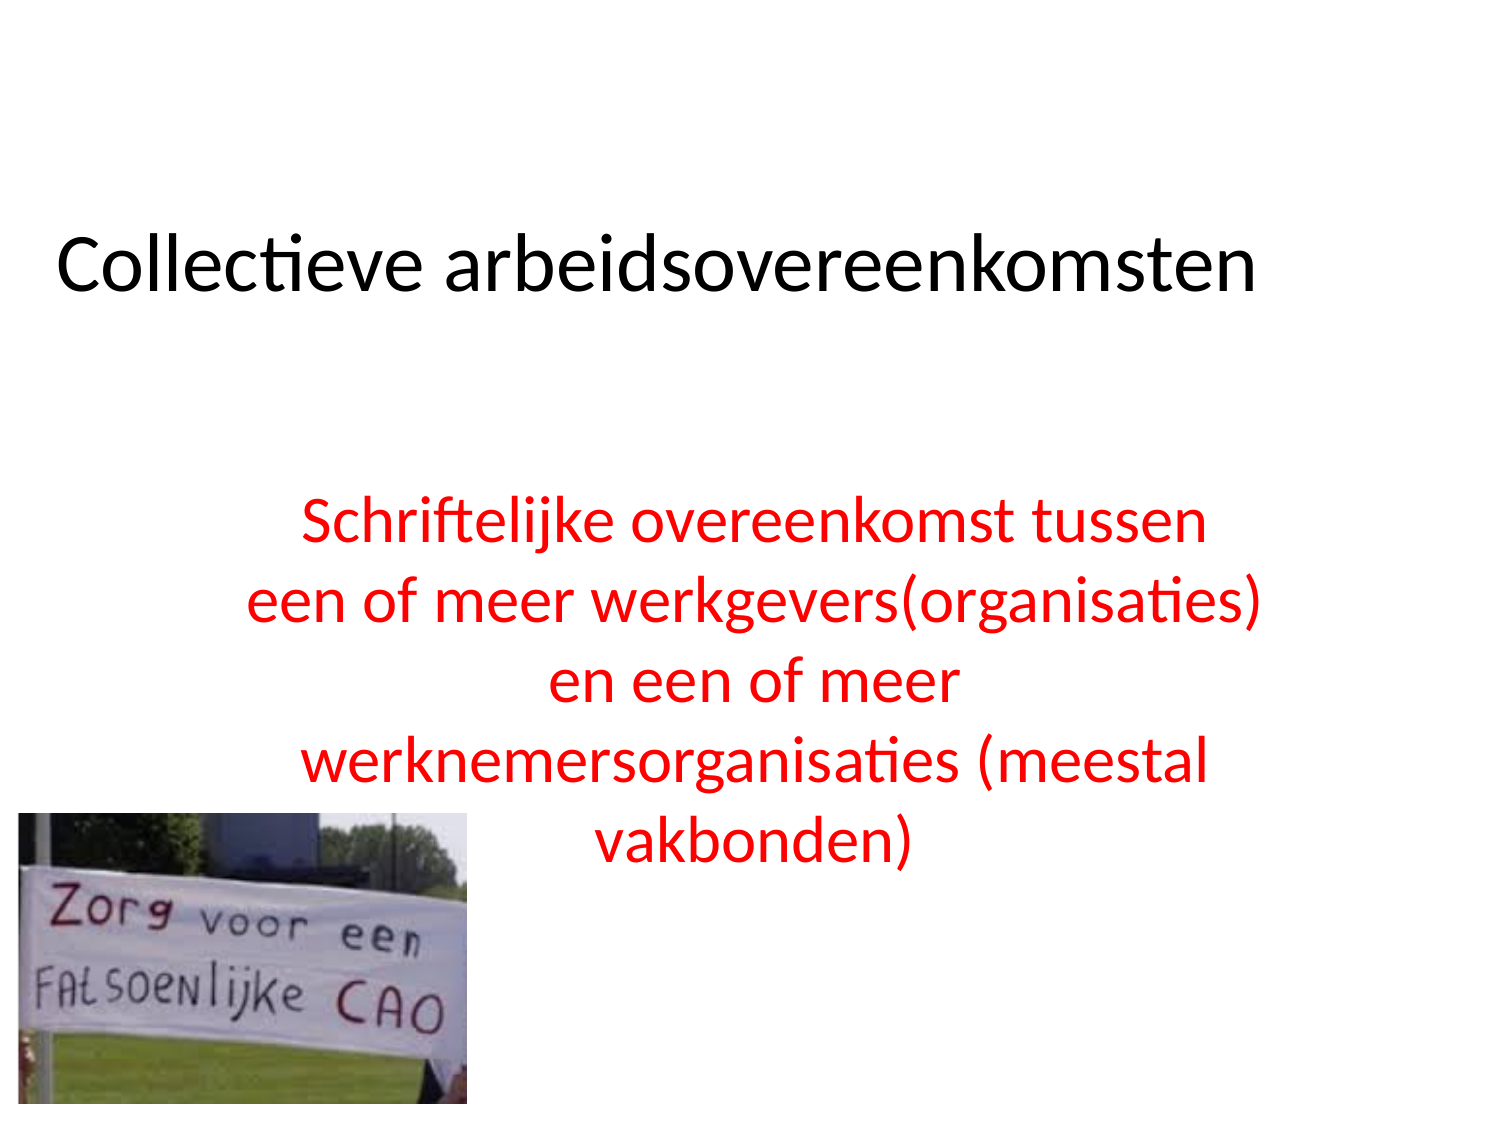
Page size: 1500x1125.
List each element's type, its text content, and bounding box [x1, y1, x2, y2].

subtitle Schriftelijke overeenkomst tussen een of meer werkgevers(organisaties) en een of meer werknemersorganisaties (meestal vakbonden) [230, 468, 1281, 929]
picture [17, 813, 467, 1105]
title Collectieve arbeidsovereenkomsten [41, 137, 1459, 379]
